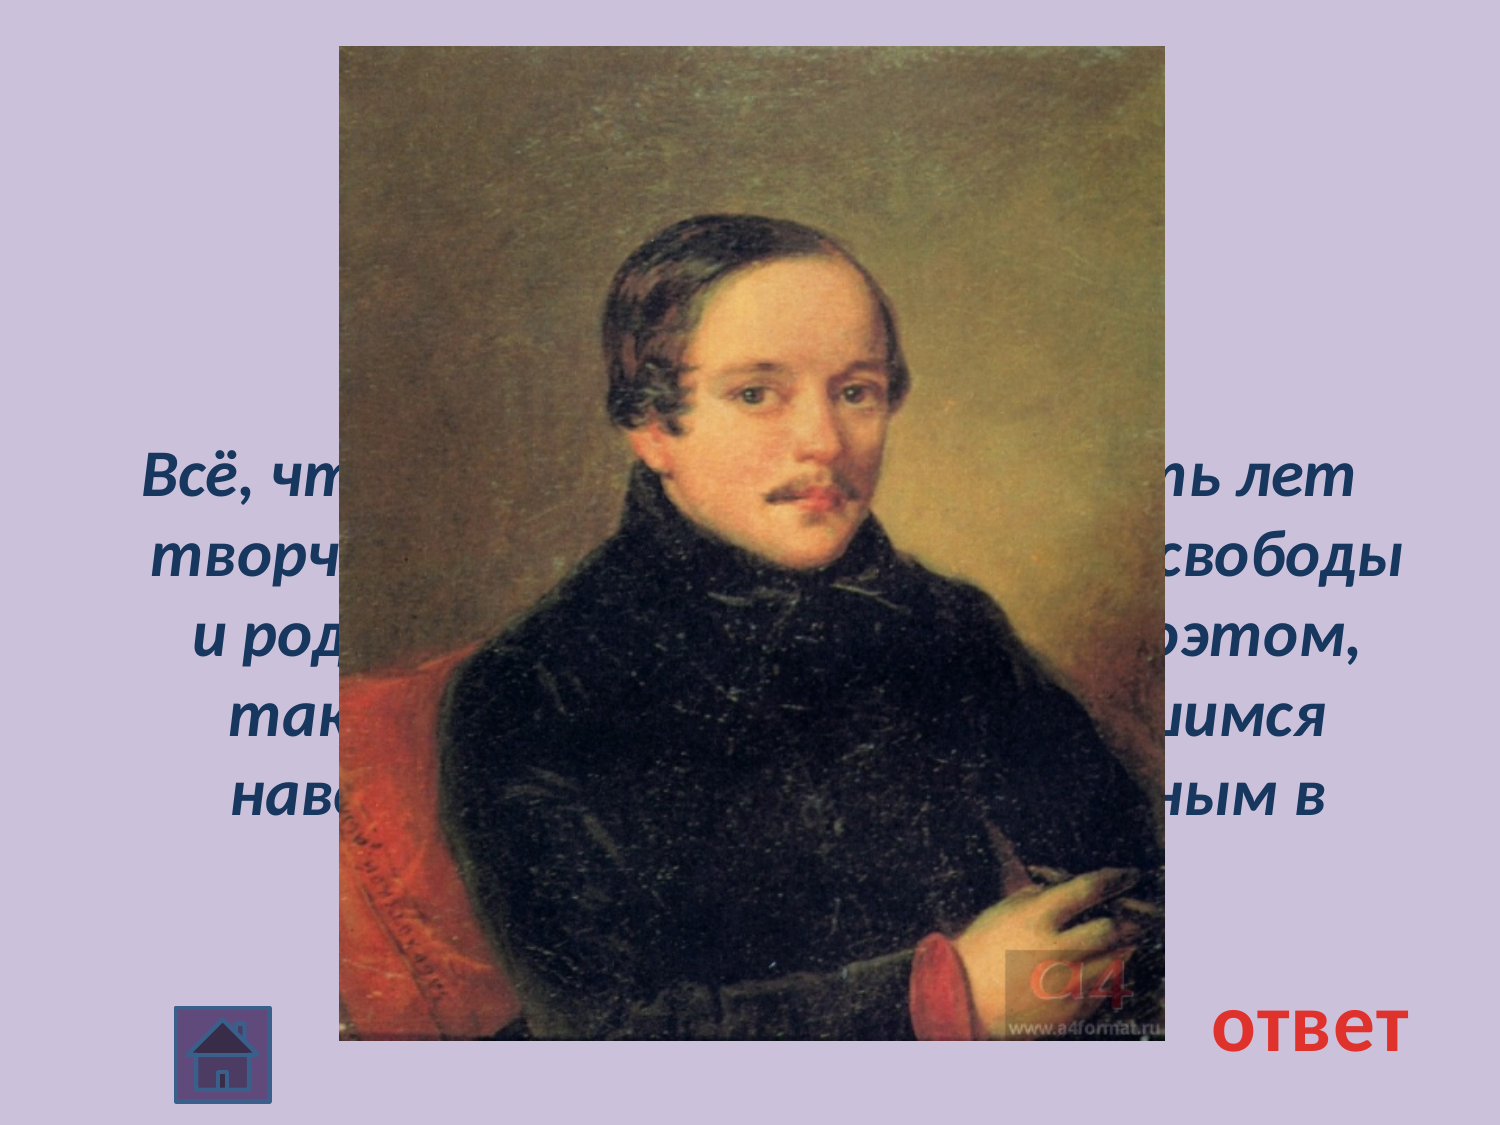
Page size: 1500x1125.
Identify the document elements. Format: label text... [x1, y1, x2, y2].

text_box [174, 1006, 272, 1104]
list Всё, что им создано за тринадцать лет творчества, - это подвиг во имя свободы и родины. Он был гениальным поэтом, так рано погибшим, но оставшимся навсегда молодым и бессмертным в своих произведениях [1171, 421, 1425, 1005]
list Всё, что им создано за тринадцать лет творчества, - это подвиг во имя свободы и родины. Он был гениальным поэтом, так рано погибшим, но оставшимся навсегда молодым и бессмертным в своих произведениях [75, 421, 334, 1005]
picture [339, 46, 1166, 1041]
text_box ответ [1196, 960, 1424, 1076]
text_box Автор произведения 20 [292, 35, 1219, 141]
